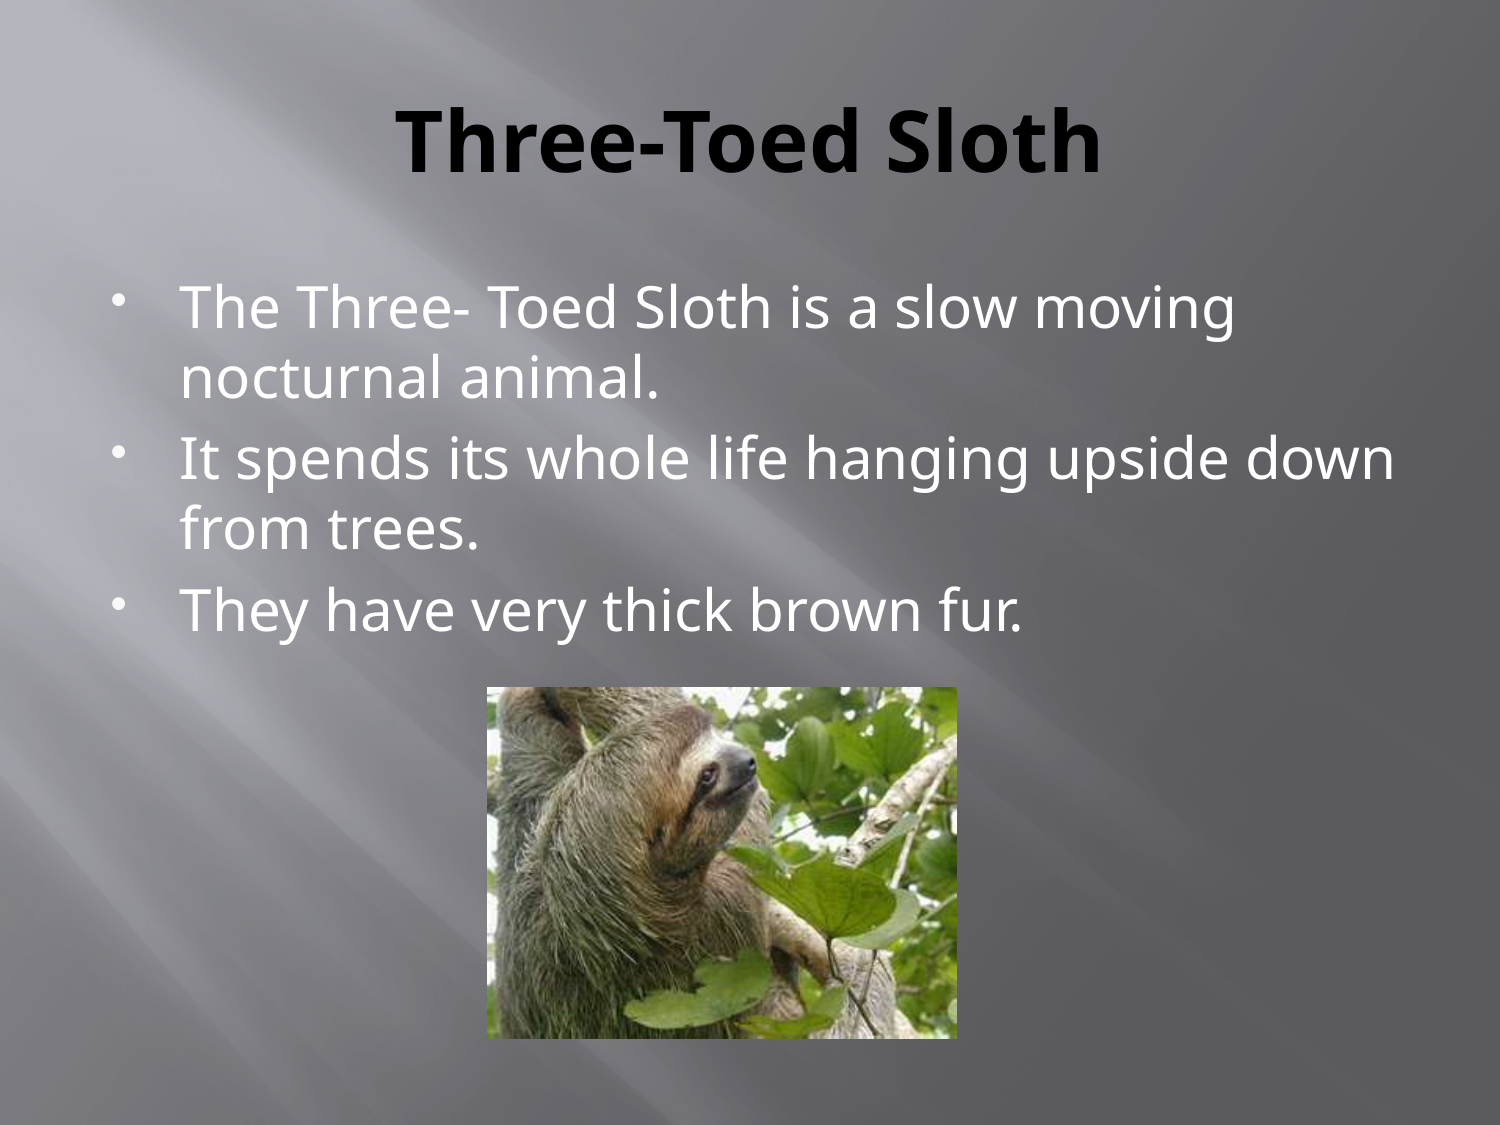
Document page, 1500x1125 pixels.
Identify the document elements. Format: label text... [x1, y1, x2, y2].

list The Three- Toed Sloth is a slow moving nocturnal animal. It spends its whole life hanging upside down from trees. They have very thick brown fur. [75, 262, 1425, 1035]
title Three-Toed Sloth [75, 45, 1425, 233]
picture [487, 687, 957, 1040]
